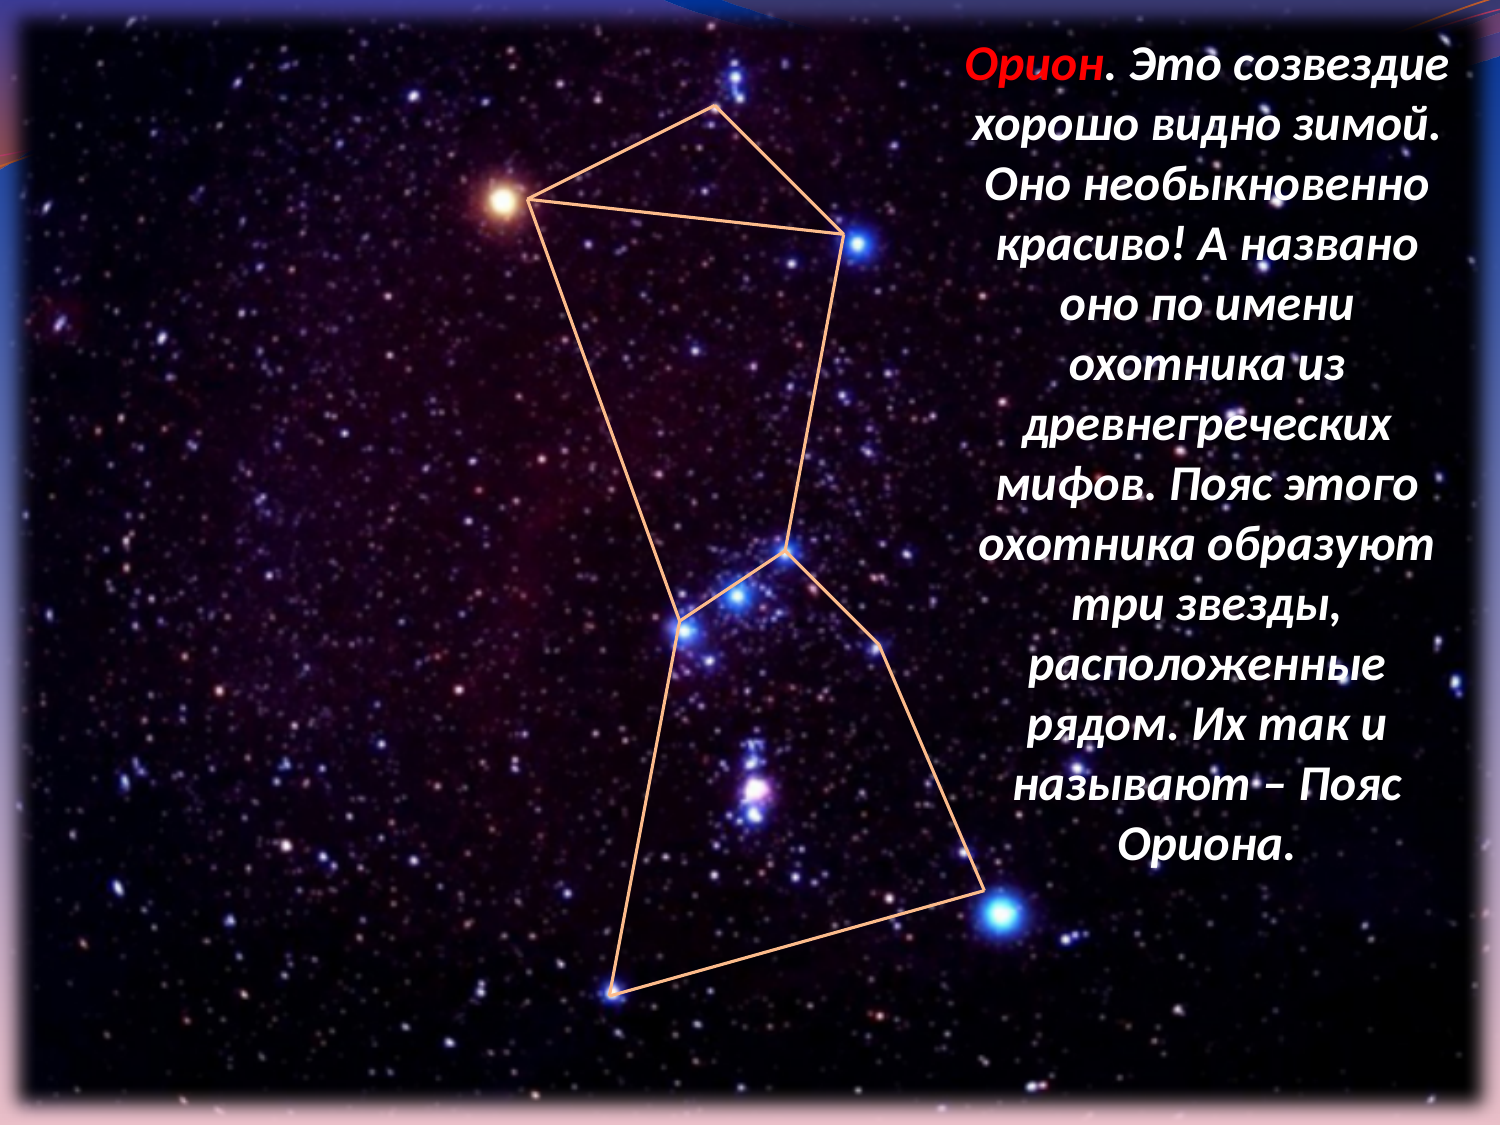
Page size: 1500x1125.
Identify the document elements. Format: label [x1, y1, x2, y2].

text_box [679, 550, 786, 622]
text_box [527, 198, 844, 235]
text_box [609, 890, 985, 997]
text_box [821, 362, 973, 423]
text_box [714, 105, 844, 198]
text_box [784, 550, 880, 645]
text_box [456, 773, 833, 844]
text_box [808, 714, 1055, 821]
text_box [527, 105, 714, 198]
picture [0, 0, 1500, 1125]
text_box [392, 333, 815, 487]
